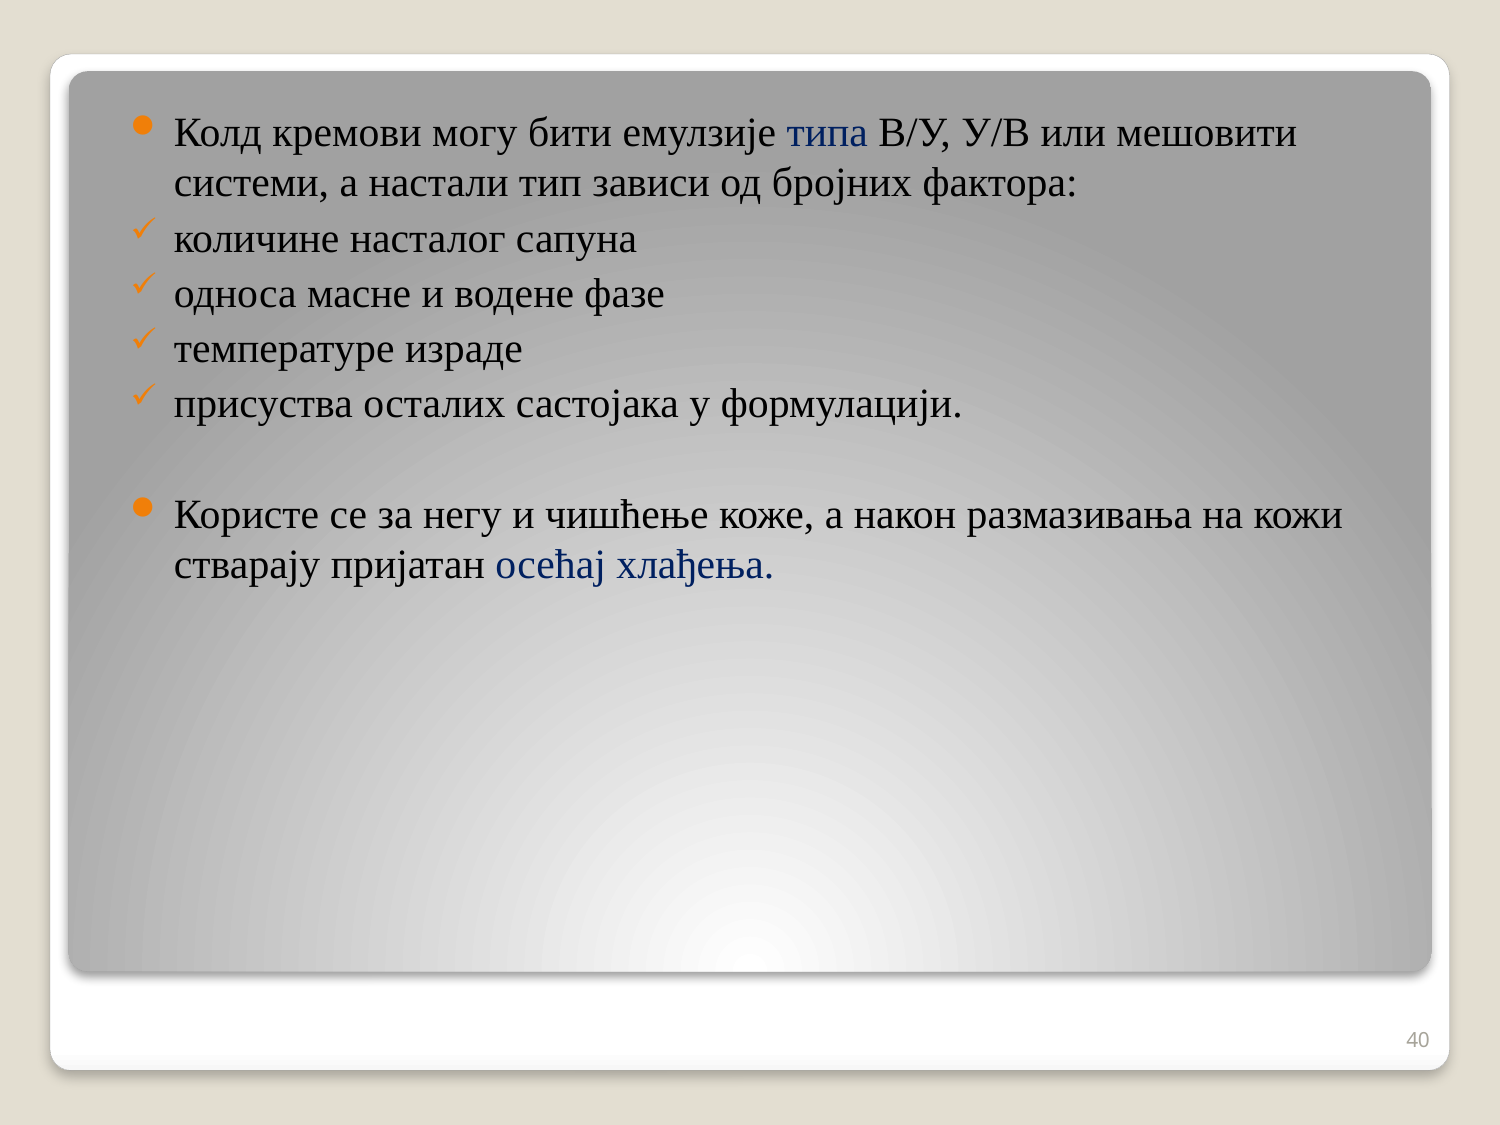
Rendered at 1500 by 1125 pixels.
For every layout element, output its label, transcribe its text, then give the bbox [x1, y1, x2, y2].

slide_number 40 [1369, 1002, 1445, 1063]
list Колд кремови могу бити емулзије типа В/У, У/В или мешовити системи, а настали тип зависи од бројних фактора: количине насталог сапуна односа масне и водене фазе температуре израде присуства осталих састојака у формулацији. Користе се за негу и чишћење коже, а након размазивања на кожи стварају пријатан осећај хлађења. [100, 90, 1436, 1047]
